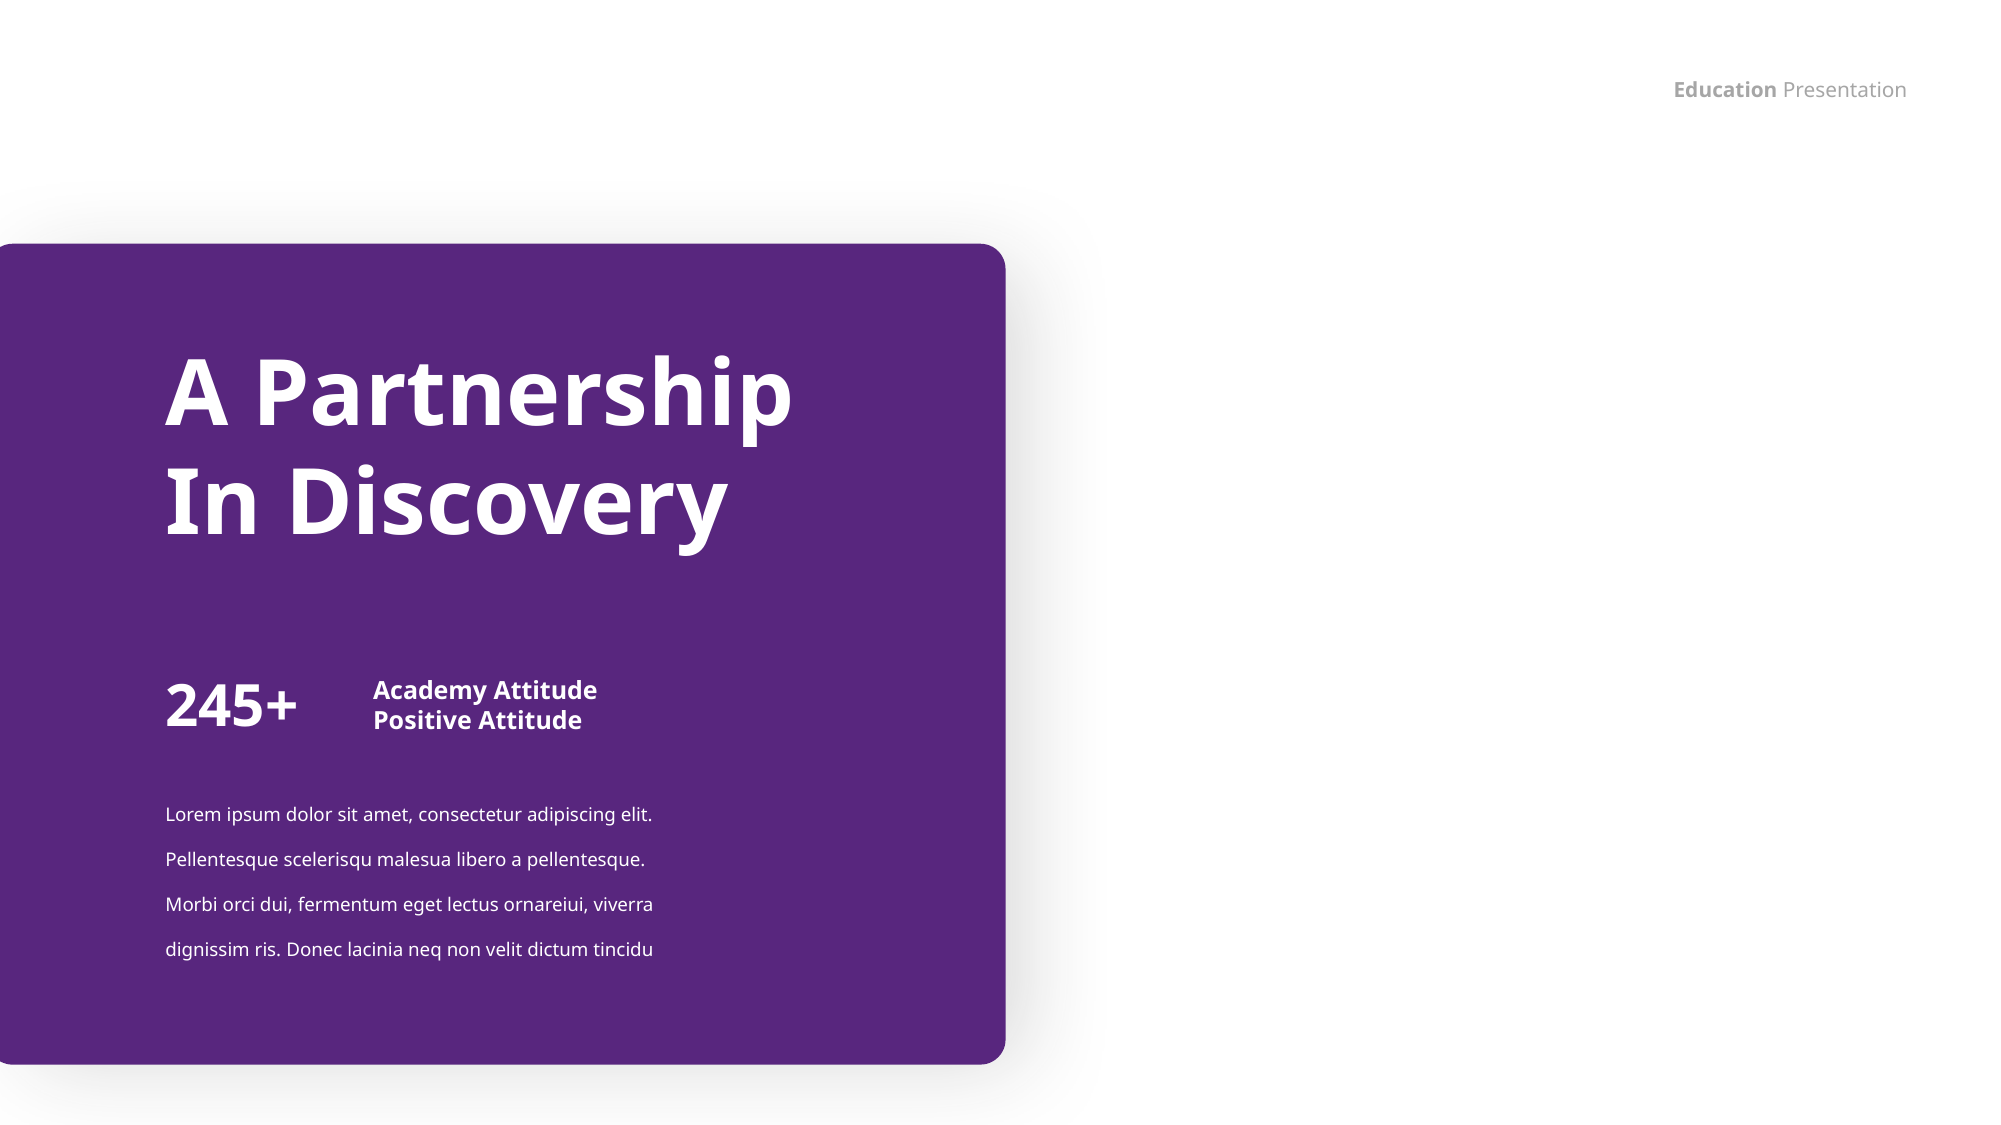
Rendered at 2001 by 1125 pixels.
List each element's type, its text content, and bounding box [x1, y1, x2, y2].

text_box Education Presentation [1658, 69, 1922, 110]
text_box 245+ [150, 660, 327, 746]
text_box Academy Attitude Positive Attitude [358, 667, 648, 742]
picture [828, 184, 2000, 1125]
text_box A Partnership In Discovery [150, 325, 828, 561]
text_box [0, 242, 828, 1066]
text_box Lorem ipsum dolor sit amet, consectetur adipiscing elit. Pellentesque scelerisqu malesua libero a pellentesque. Morbi orci dui, fermentum eget lectus ornareiui, viverra dignissim ris. Donec lacinia neq non velit dictum tincidu [150, 772, 673, 968]
